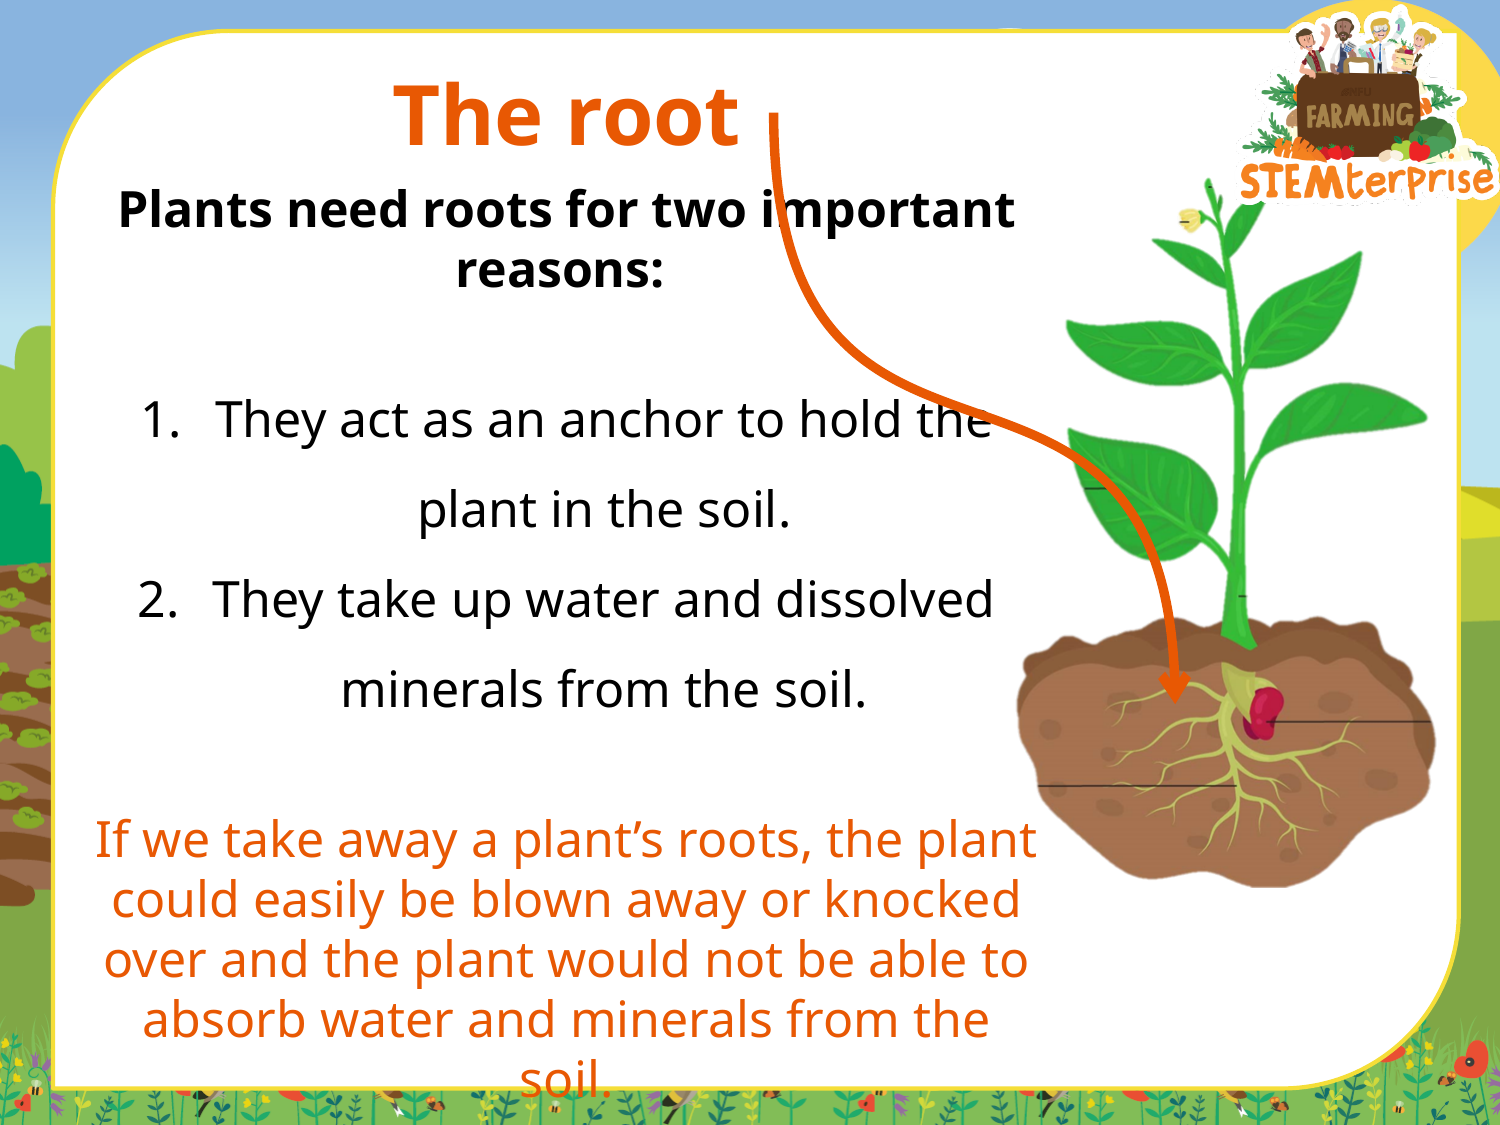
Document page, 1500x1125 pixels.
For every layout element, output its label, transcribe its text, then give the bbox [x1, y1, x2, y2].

text_box Plants need roots for two important reasons: They act as an anchor to hold the plant in the soil. They take up water and dissolved minerals from the soil. If we take away a plant’s roots, the plant could easily be blown away or knocked over and the plant would not be able to absorb water and minerals from the soil. [76, 170, 1058, 1116]
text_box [678, 207, 1271, 610]
picture [0, 0, 1500, 1125]
text_box [50, 28, 1228, 1091]
text_box [1058, 896, 1461, 1091]
text_box The root [159, 54, 975, 170]
